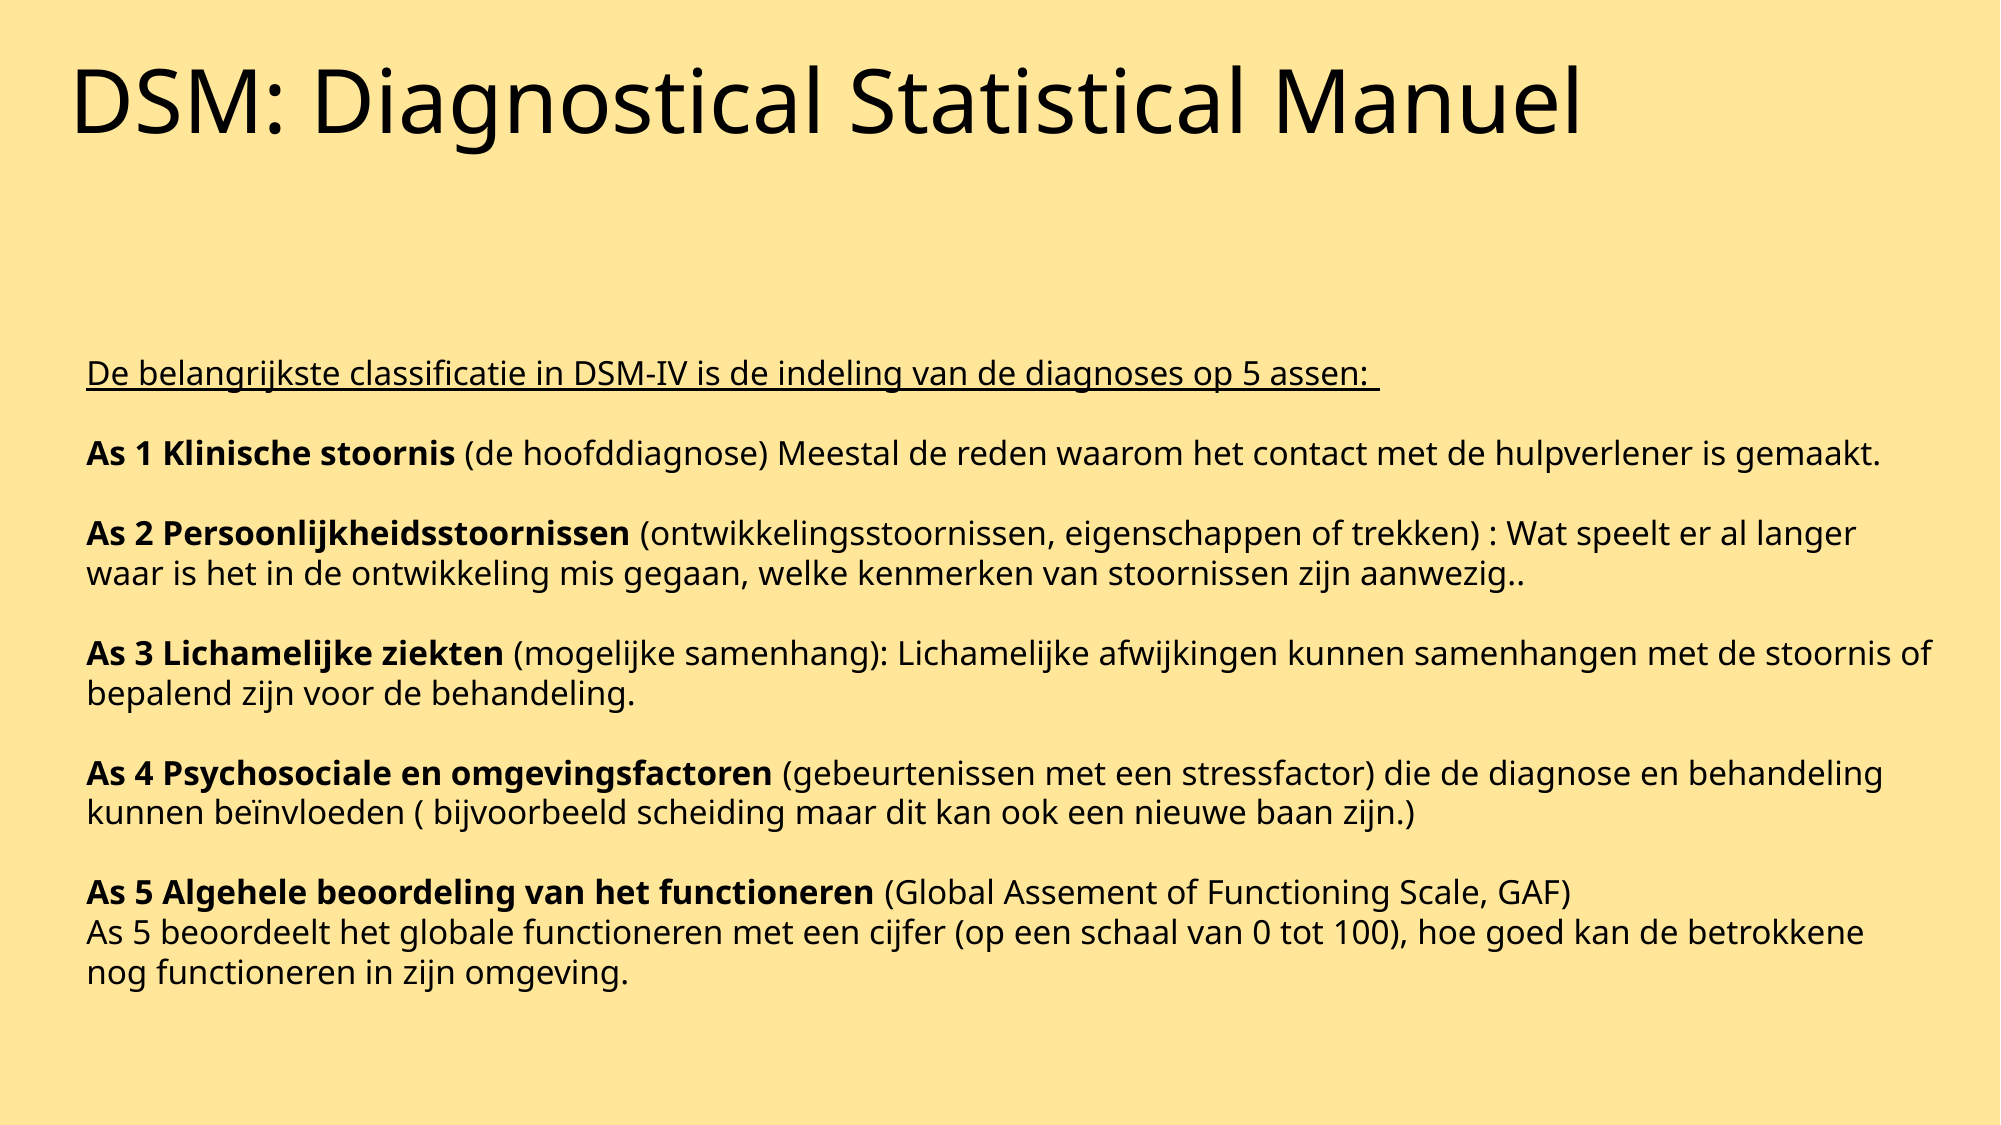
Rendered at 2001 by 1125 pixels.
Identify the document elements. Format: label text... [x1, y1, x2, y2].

text_box De belangrijkste classificatie in DSM-IV is de indeling van de diagnoses op 5 assen: As 1 Klinische stoornis (de hoofddiagnose) Meestal de reden waarom het contact met de hulpverlener is gemaakt. As 2 Persoonlijkheidsstoornissen (ontwikkelingsstoornissen, eigenschappen of trekken) : Wat speelt er al langer waar is het in de ontwikkeling mis gegaan, welke kenmerken van stoornissen zijn aanwezig.. As 3 Lichamelijke ziekten (mogelijke samenhang): Lichamelijke afwijkingen kunnen samenhangen met de stoornis of bepalend zijn voor de behandeling. As 4 Psychosociale en omgevingsfactoren (gebeurtenissen met een stressfactor) die de diagnose en behandeling kunnen beïnvloeden ( bijvoorbeeld scheiding maar dit kan ook een nieuwe baan zijn.) As 5 Algehele beoordeling van het functioneren (Global Assement of Functioning Scale, GAF) As 5 beoordeelt het globale functioneren met een cijfer (op een schaal van 0 tot 100), hoe goed kan de betrokkene nog functioneren in zijn omgeving. [71, 345, 1950, 1084]
subtitle DSM: Diagnostical Statistical Manuel [53, 48, 1604, 162]
